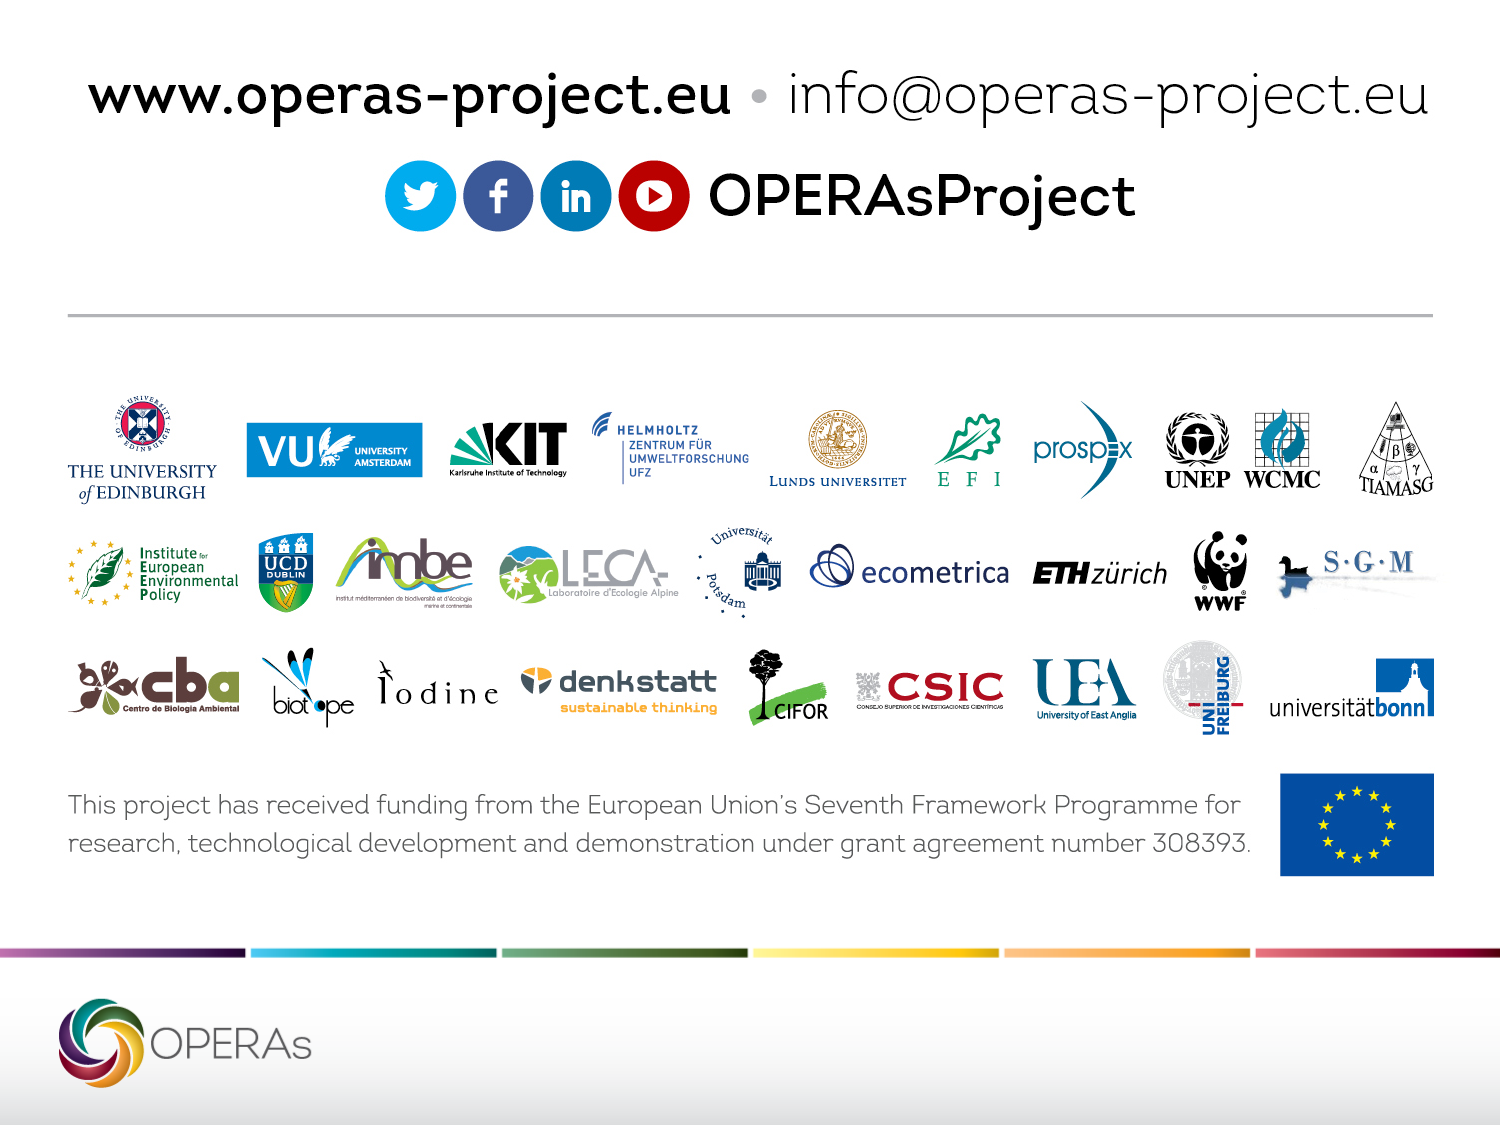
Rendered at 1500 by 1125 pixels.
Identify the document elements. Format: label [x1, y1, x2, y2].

list [0, 1, 1500, 943]
picture [0, 943, 1500, 1125]
